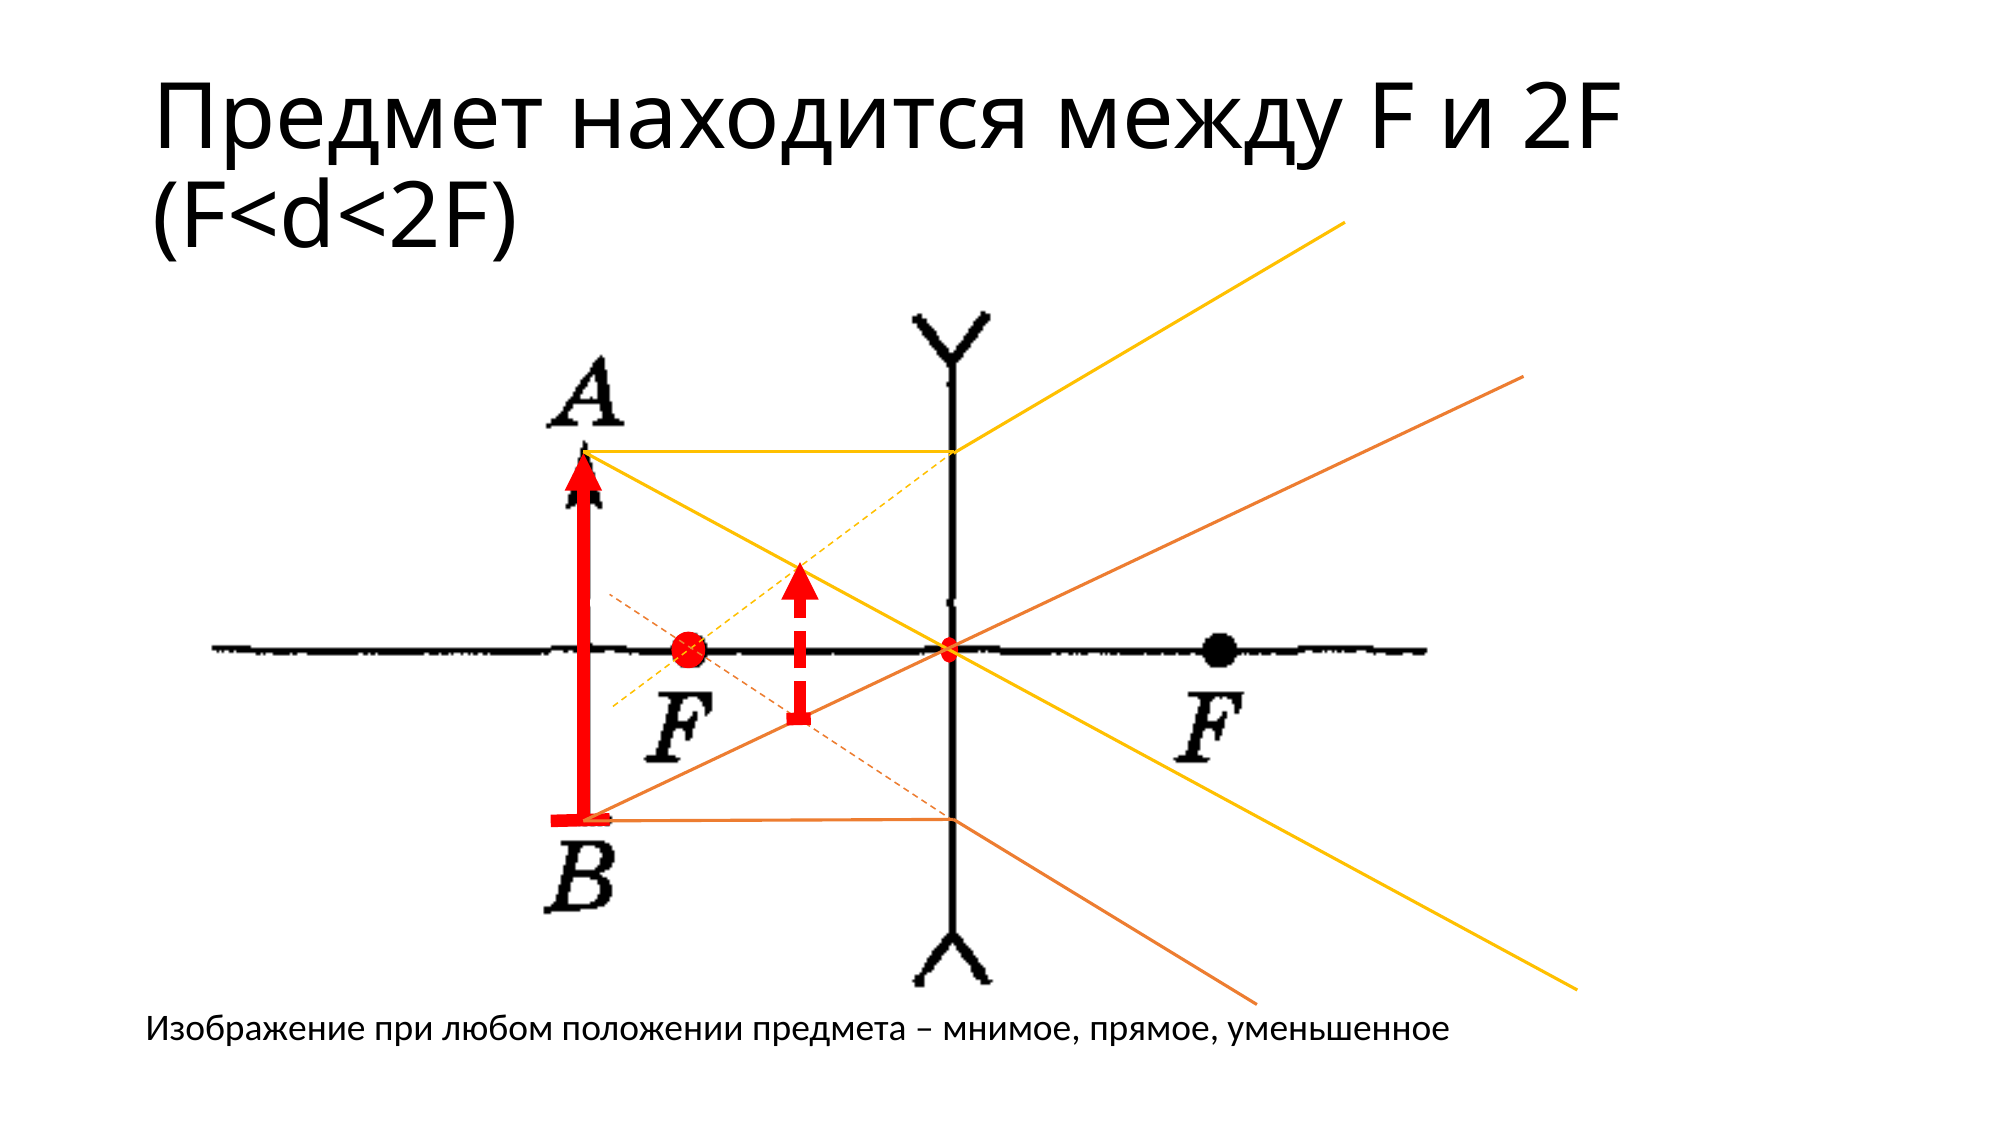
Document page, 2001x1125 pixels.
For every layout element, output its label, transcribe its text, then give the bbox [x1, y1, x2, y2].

title Предмет находится между F и 2F (F<d<2F) [137, 59, 1863, 278]
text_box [953, 222, 1345, 376]
picture [204, 214, 1567, 1086]
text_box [583, 376, 1524, 821]
text_box Изображение при любом положении предмета – мнимое, прямое, уменьшенное [130, 995, 204, 1055]
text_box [583, 821, 953, 990]
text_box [1257, 451, 1578, 990]
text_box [953, 821, 1257, 1005]
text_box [550, 453, 583, 821]
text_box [786, 562, 811, 720]
